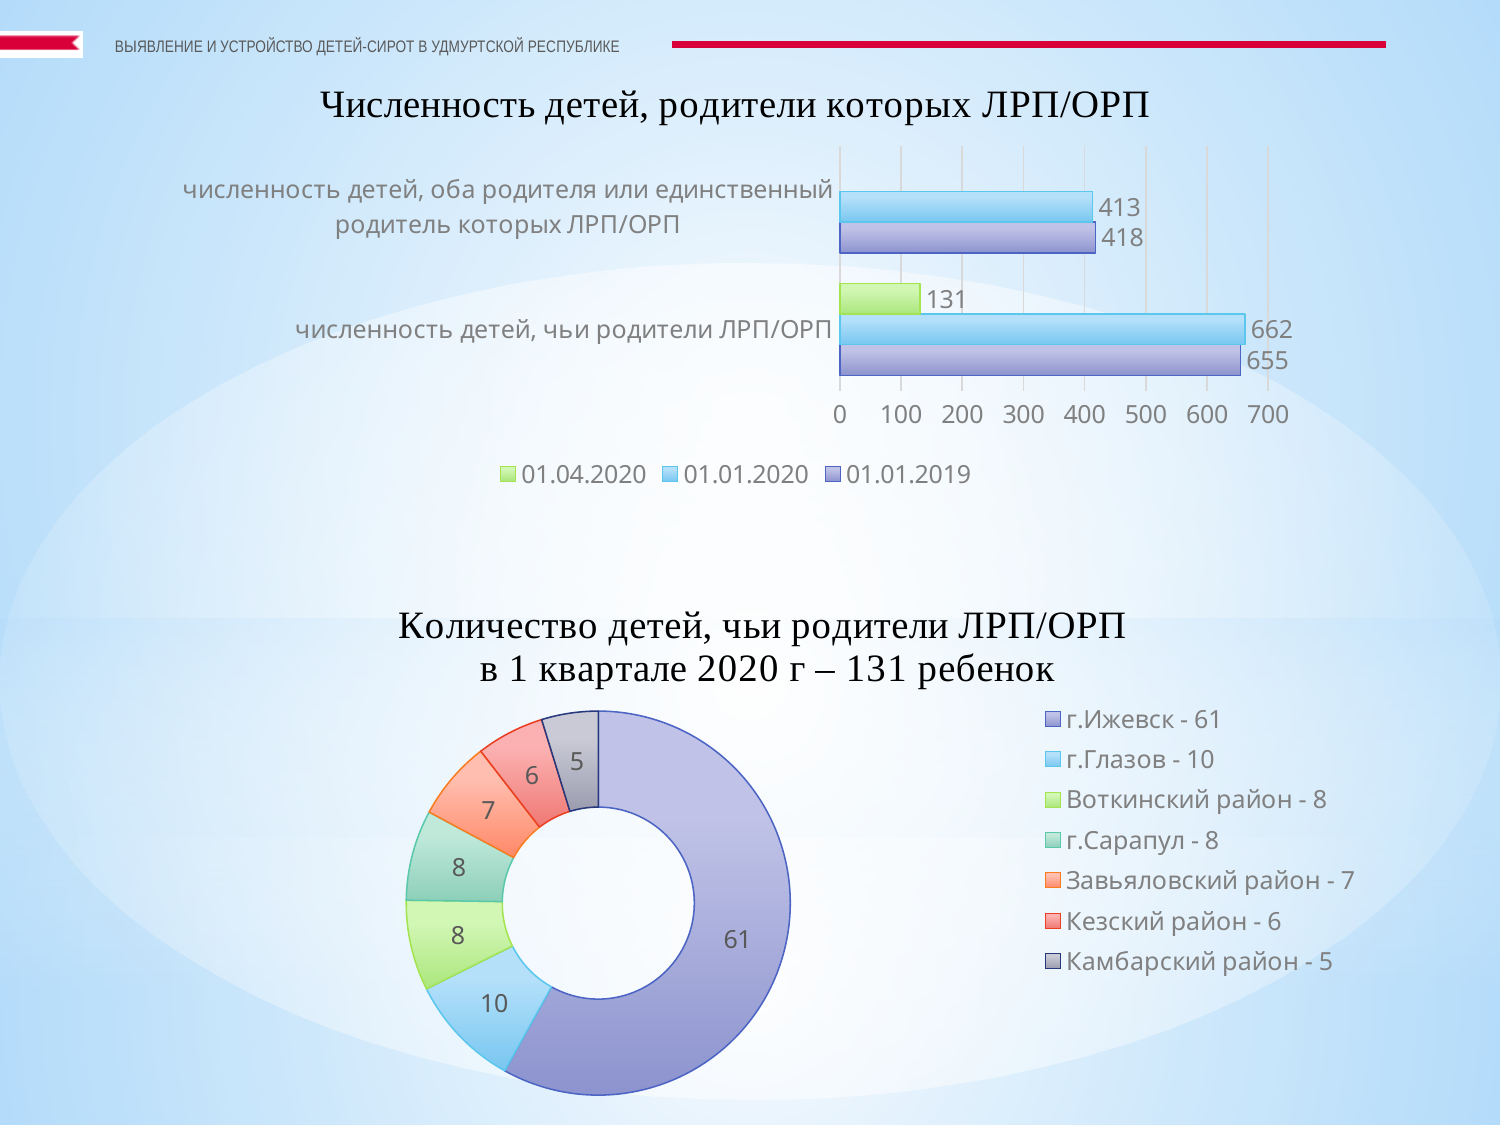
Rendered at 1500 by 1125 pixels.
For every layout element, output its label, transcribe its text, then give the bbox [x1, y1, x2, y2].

chart [159, 573, 1377, 1107]
chart [159, 54, 1313, 498]
text_box ВЫЯВЛЕНИЕ И УСТРОЙСТВО ДЕТЕЙ-СИРОТ В УДМУРТСКОЙ РЕСПУБЛИКЕ [100, 28, 759, 63]
picture [0, 30, 83, 58]
